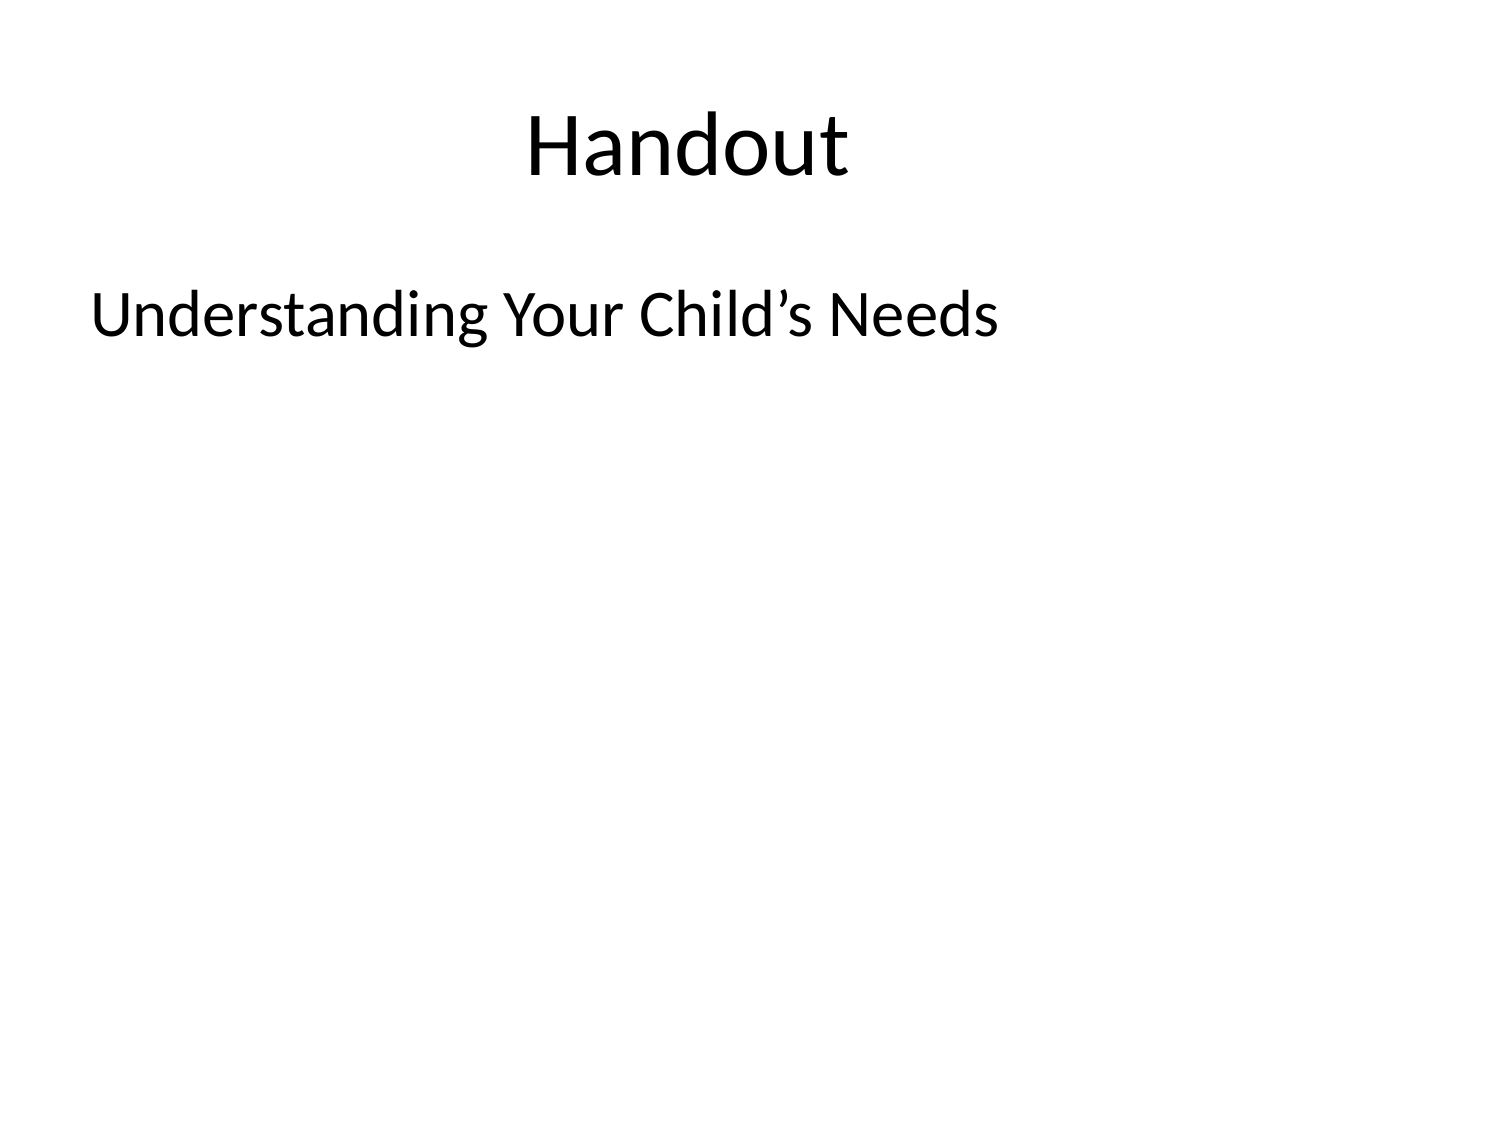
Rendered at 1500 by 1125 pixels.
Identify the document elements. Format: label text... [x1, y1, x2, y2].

list Understanding Your Child’s Needs [75, 262, 1425, 1005]
title Handout [75, 45, 1425, 233]
